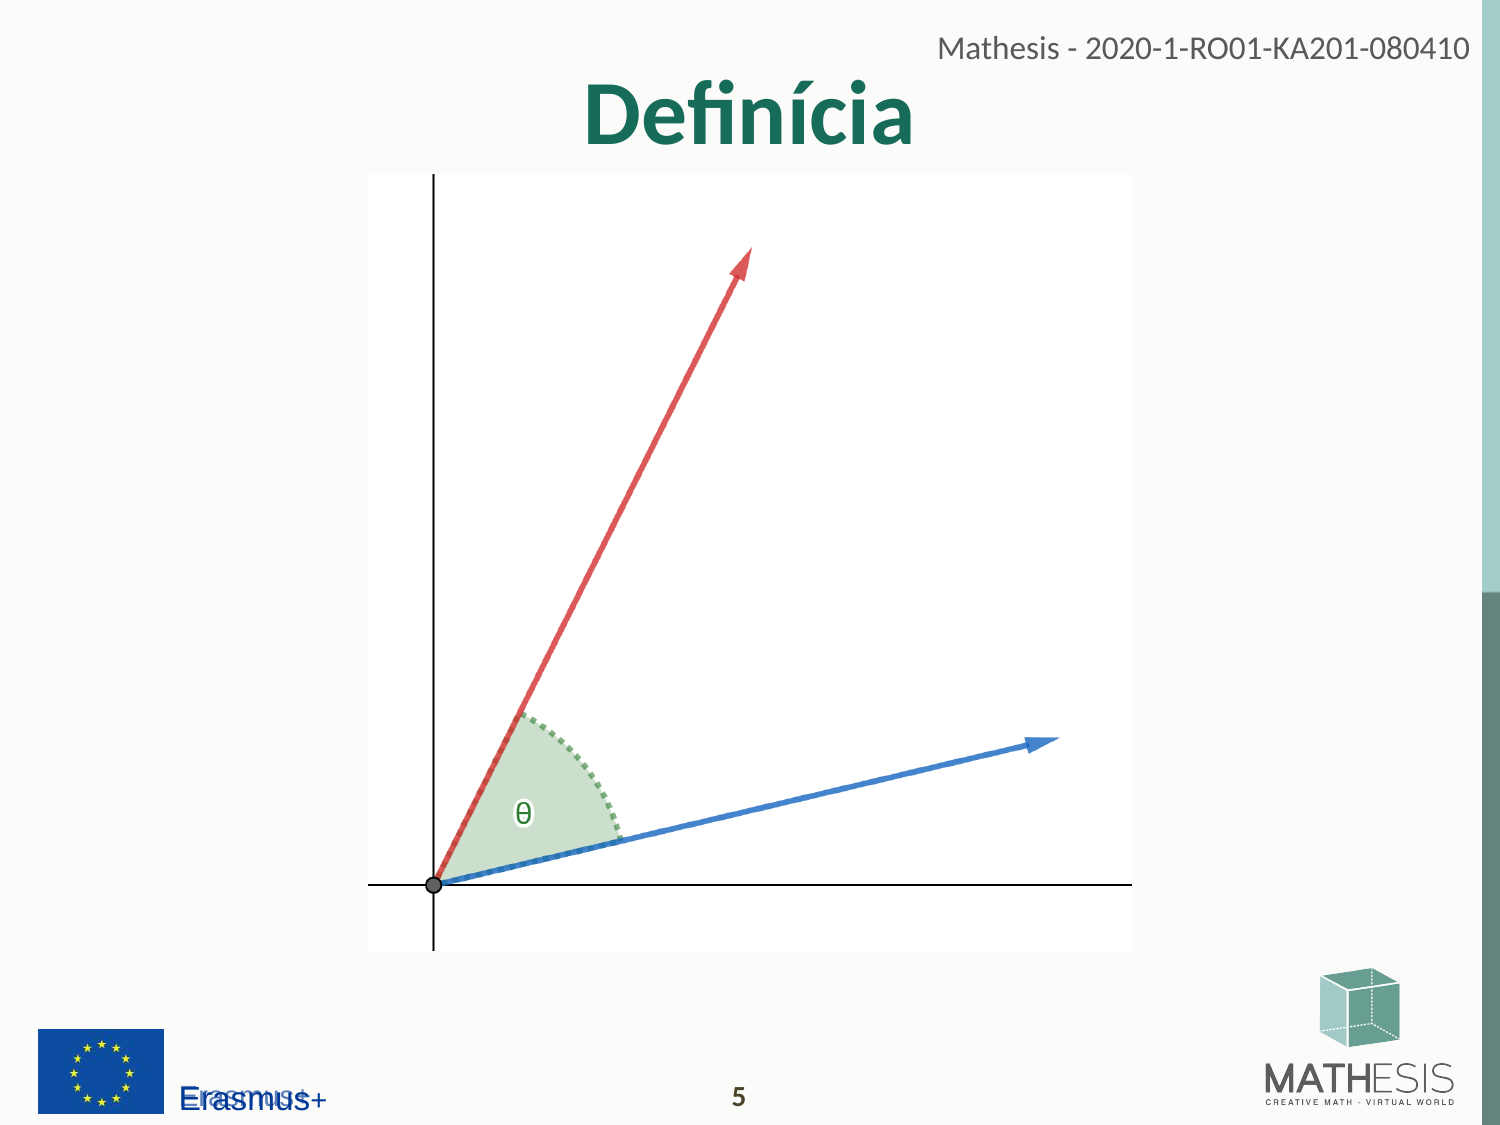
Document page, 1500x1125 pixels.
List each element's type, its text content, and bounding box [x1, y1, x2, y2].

list [75, 262, 1425, 1005]
title Definícia [75, 45, 1425, 233]
picture [368, 174, 1132, 951]
picture [38, 1029, 164, 1114]
